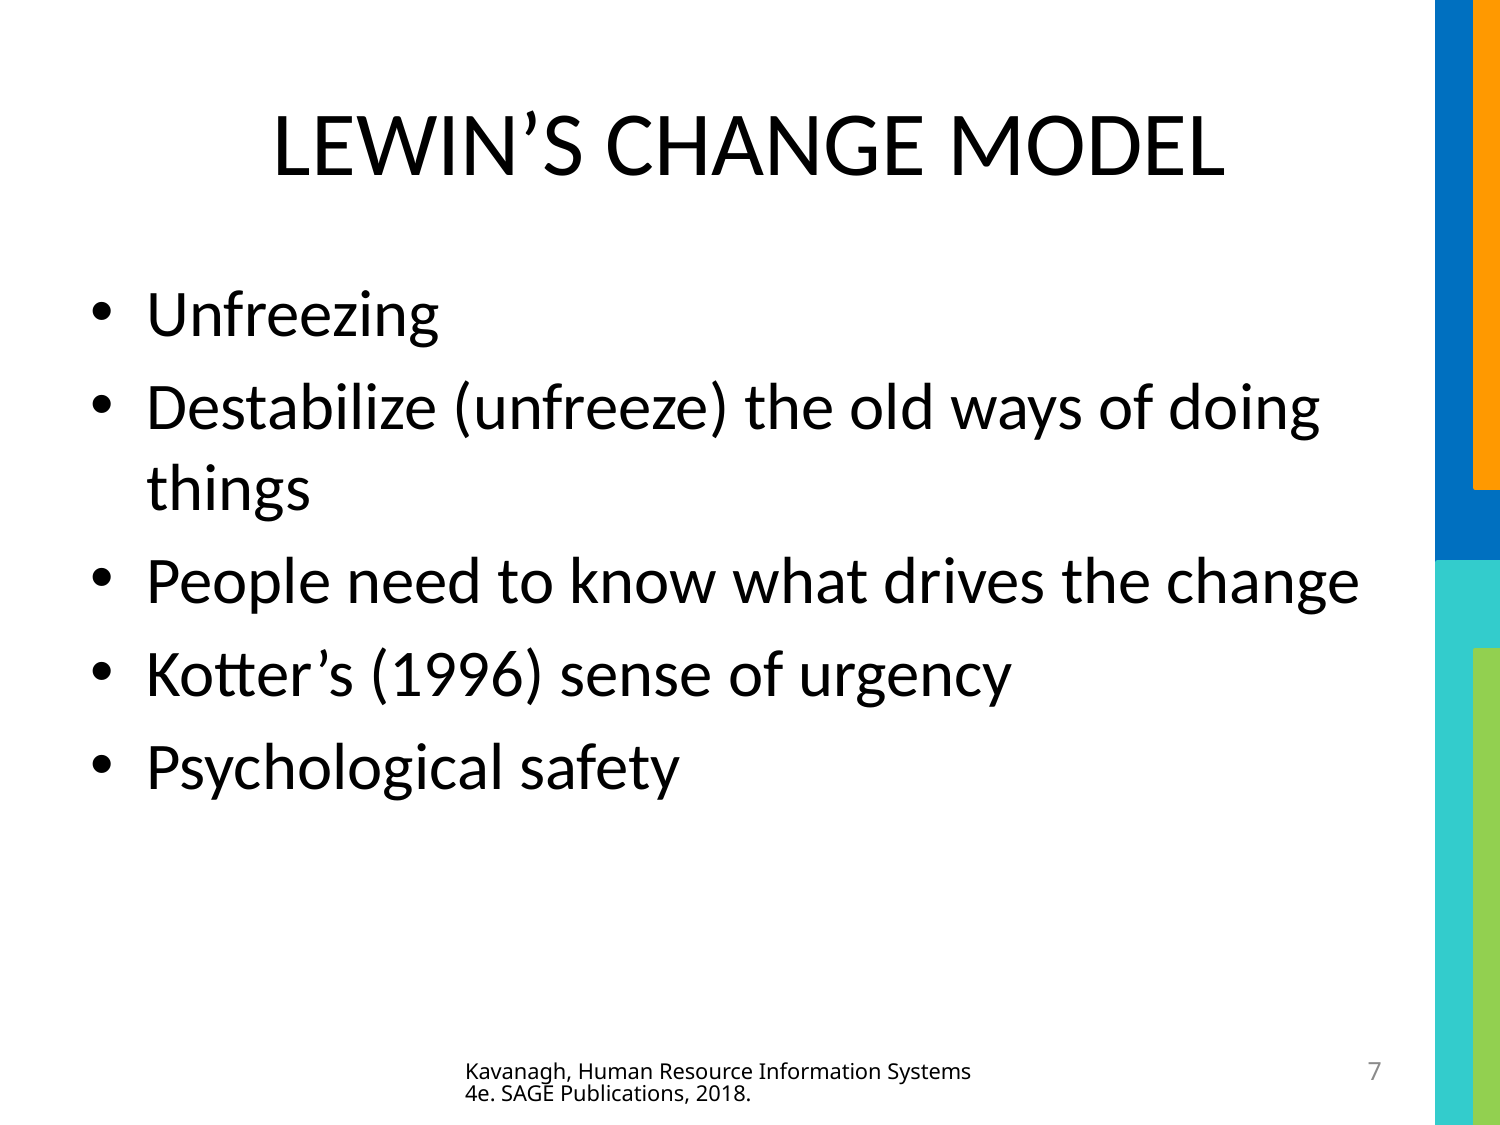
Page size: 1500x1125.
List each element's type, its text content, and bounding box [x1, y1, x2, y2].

title LEWIN’S CHANGE MODEL [75, 45, 1425, 233]
slide_number 7 [1059, 1042, 1397, 1103]
list Unfreezing Destabilize (unfreeze) the old ways of doing things People need to know what drives the change Kotter’s (1996) sense of urgency Psychological safety [75, 262, 1425, 1005]
footer Kavanagh, Human Resource Information Systems 4e. SAGE Publications, 2018. [450, 1042, 1004, 1103]
